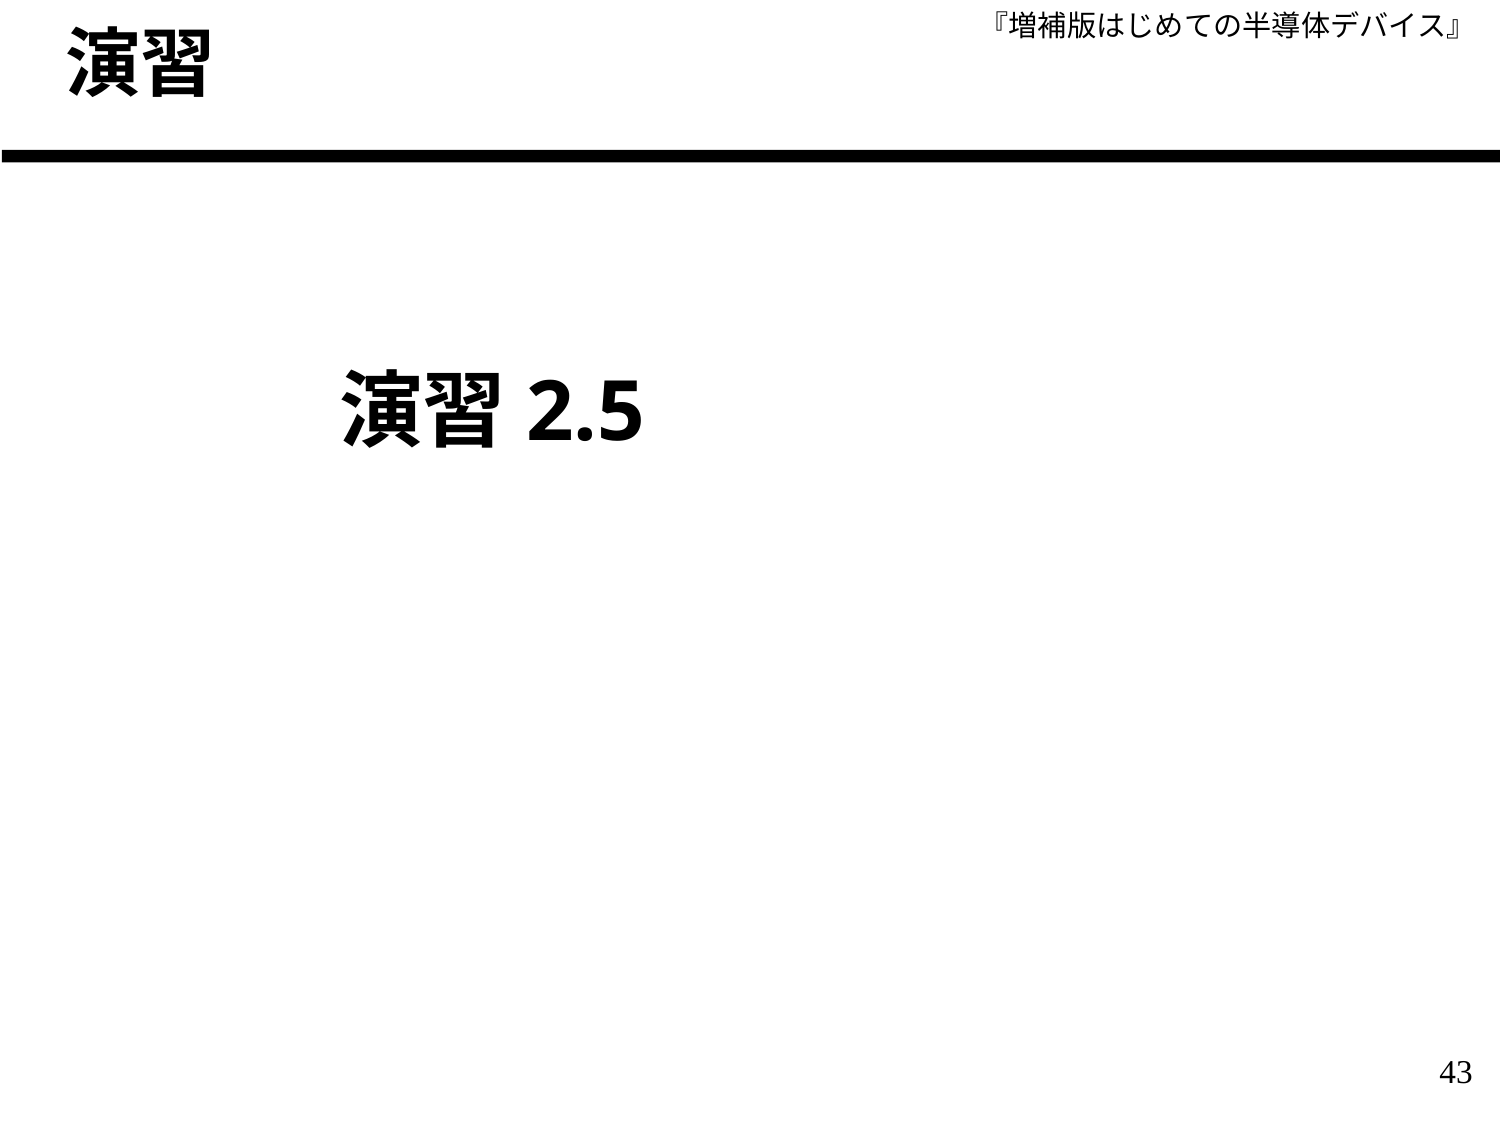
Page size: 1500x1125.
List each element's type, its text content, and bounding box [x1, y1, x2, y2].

title 演習 [50, 19, 1426, 102]
text_box 演習2.5 [324, 349, 786, 465]
text_box 43 [1175, 1042, 1488, 1118]
